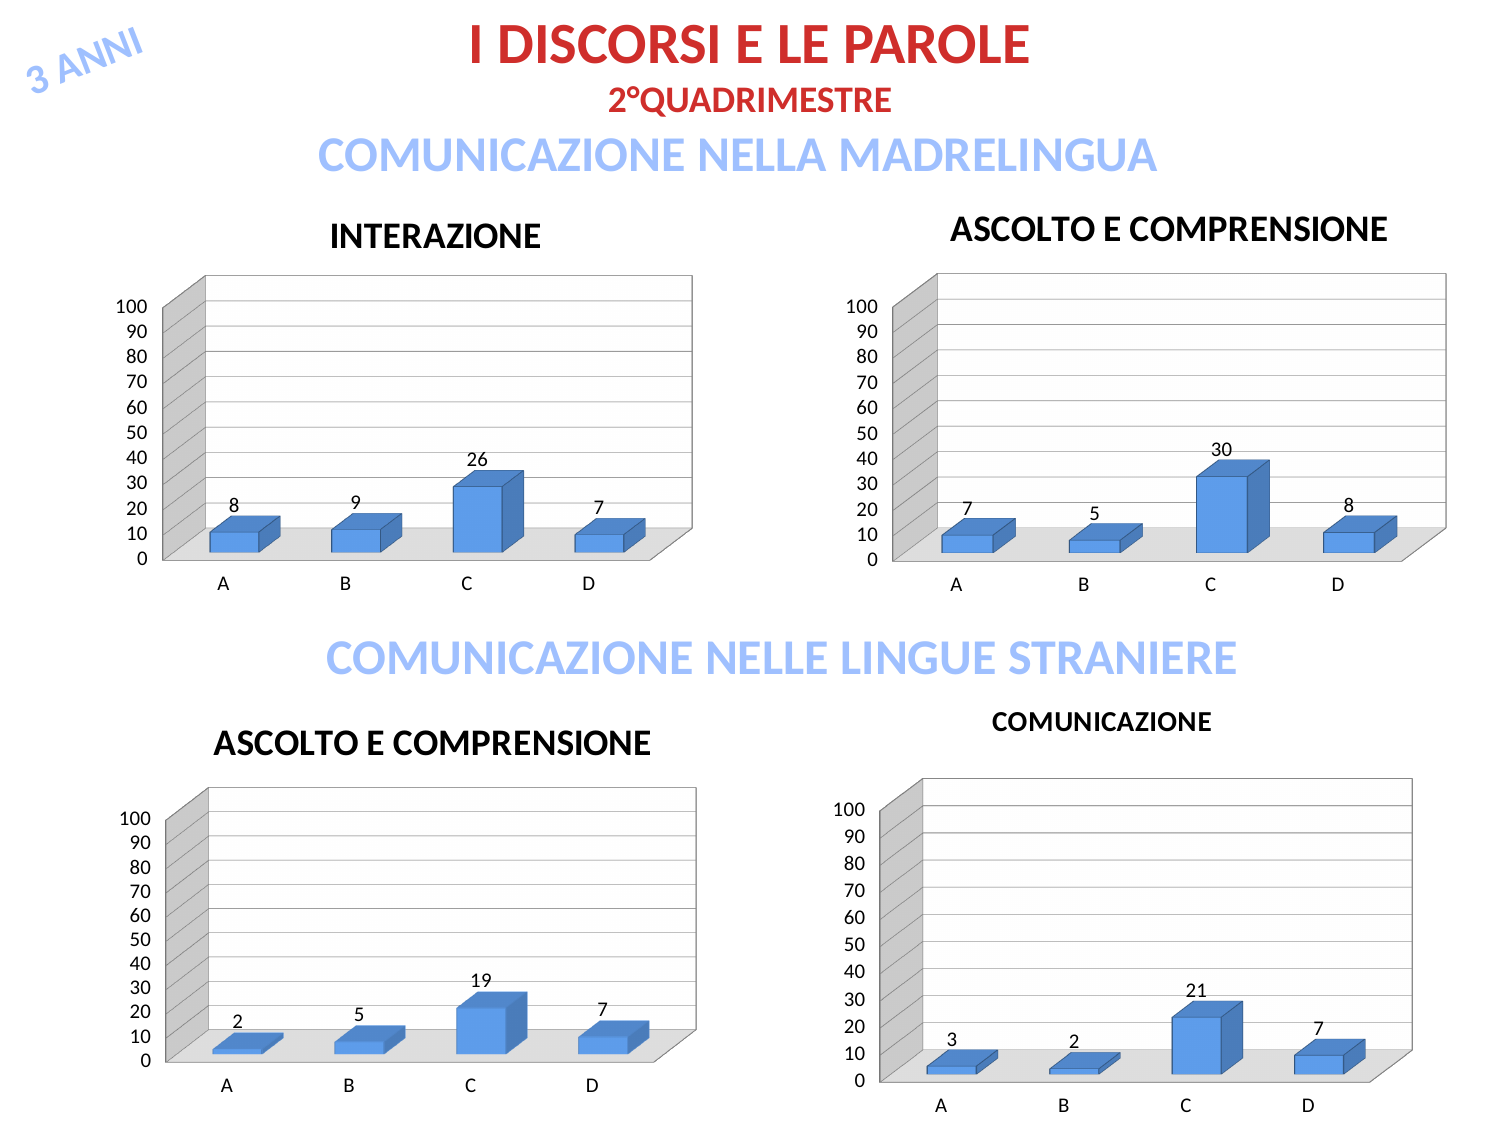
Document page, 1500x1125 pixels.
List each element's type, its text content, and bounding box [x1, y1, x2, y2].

text_box Comunicazione nella madrelingua [277, 113, 1199, 189]
chart [832, 189, 1460, 606]
chart [832, 700, 1443, 1118]
text_box Comunicazione nelle lingue straniere [271, 616, 1294, 692]
chart [100, 703, 715, 1106]
text_box 3 ANNI [0, 0, 166, 117]
text_box I DISCORSI E LE PAROLE 2°QUADRIMESTRE [453, 0, 1047, 113]
chart [100, 190, 708, 604]
